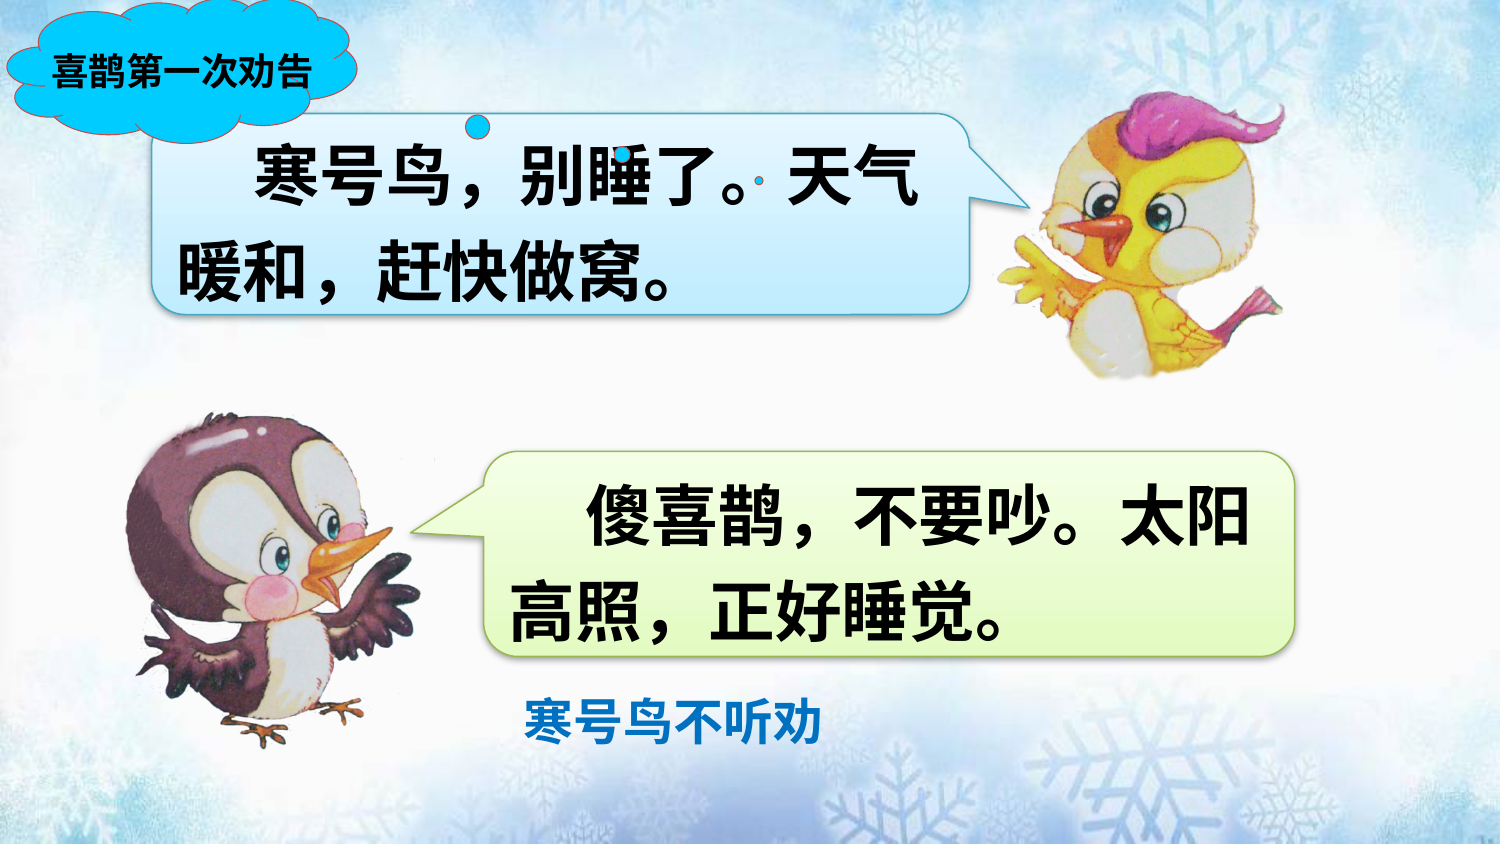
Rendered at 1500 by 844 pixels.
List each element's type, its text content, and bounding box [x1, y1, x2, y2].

text_box [6, 47, 310, 144]
text_box 寒号鸟，别睡了。天气暖和，赶快做窝。 [150, 112, 978, 316]
text_box [38, 0, 350, 40]
text_box 喜鹊第一次劝告 [36, 40, 556, 101]
text_box [614, 146, 631, 163]
text_box [465, 114, 490, 140]
text_box 寒号鸟不听劝 [508, 683, 946, 758]
picture [0, 0, 1500, 844]
text_box 傻喜鹊，不要吵。太阳高照，正好睡觉。 [438, 450, 1296, 658]
text_box [754, 176, 763, 185]
picture [237, 0, 262, 6]
